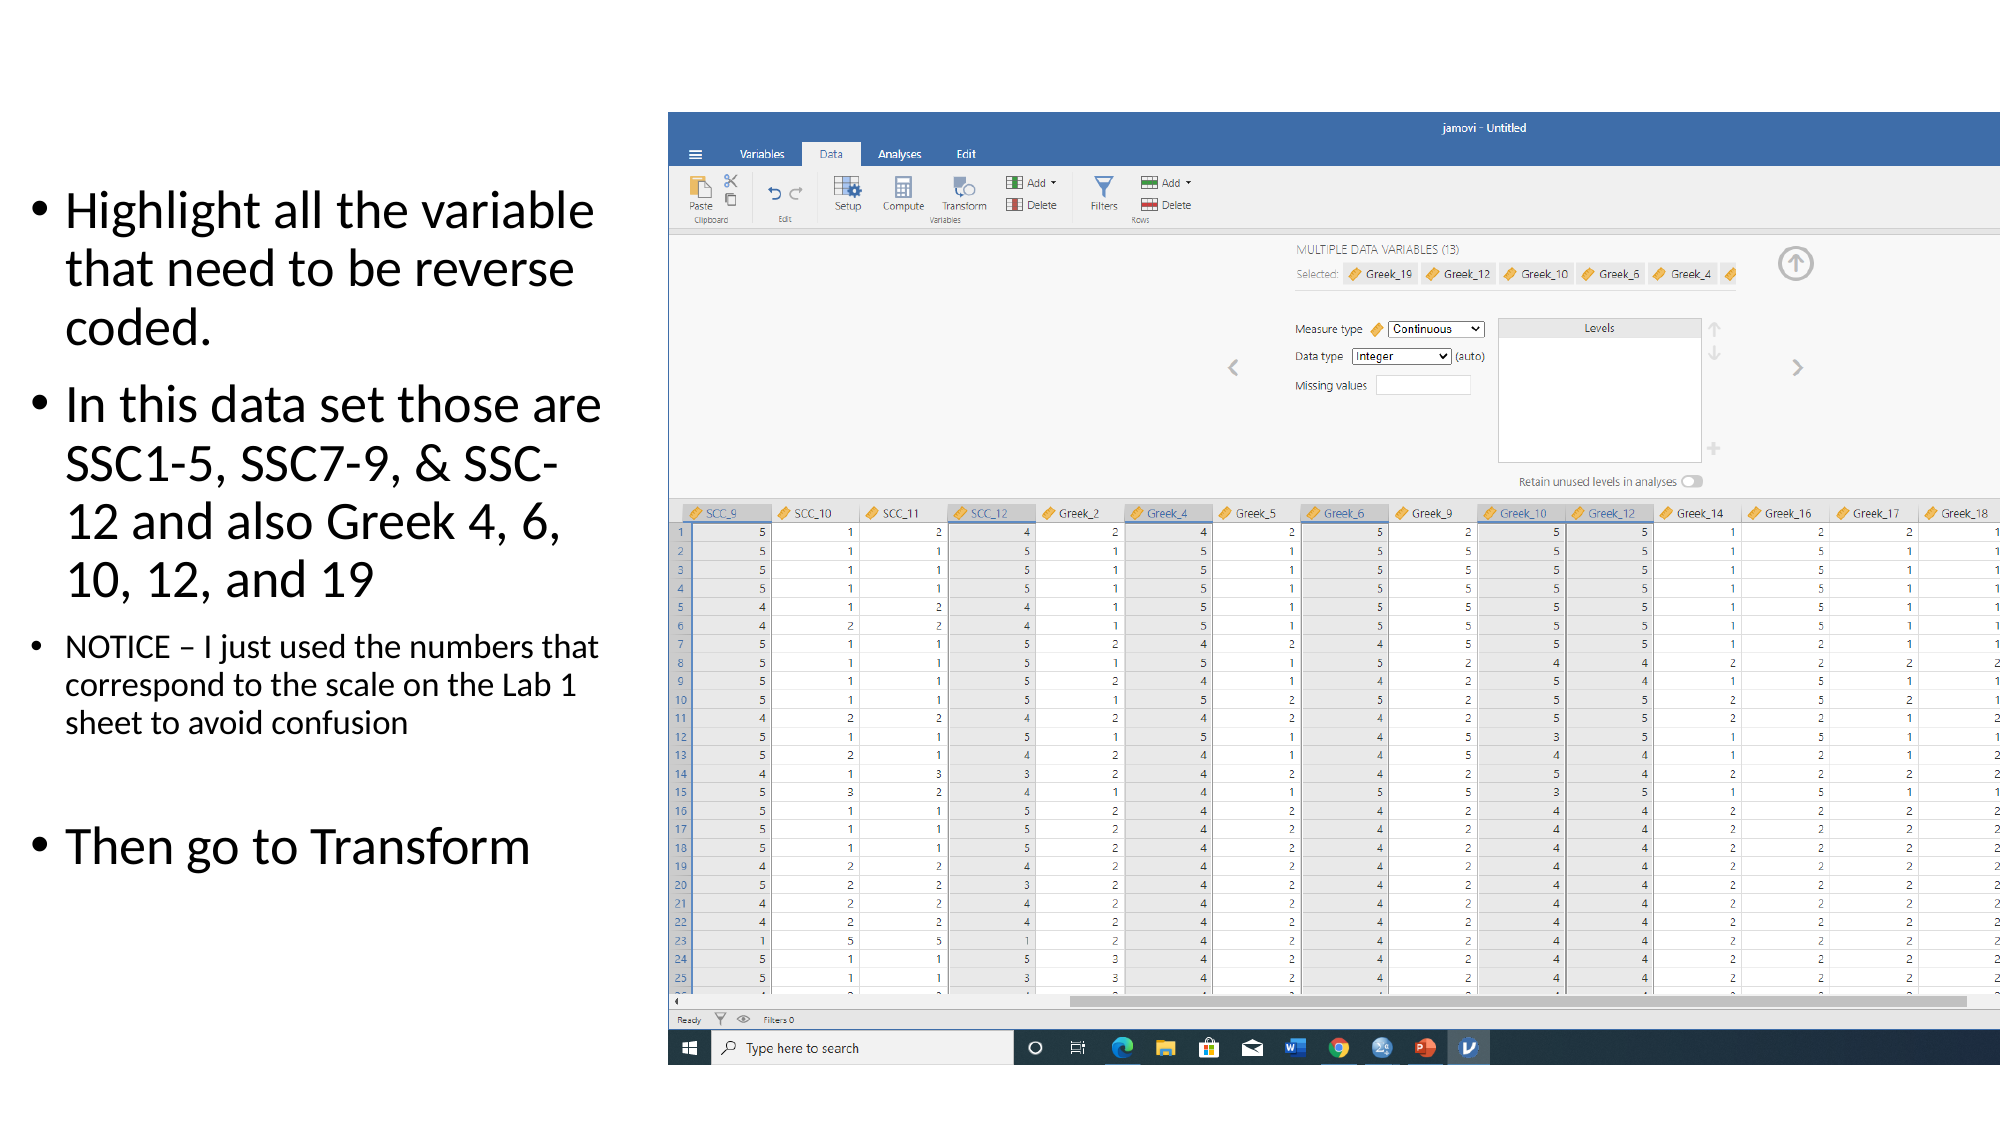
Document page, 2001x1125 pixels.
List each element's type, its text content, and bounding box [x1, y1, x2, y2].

picture [668, 112, 2000, 1065]
list Highlight all the variable that need to be reverse coded. In this data set those are SSC1-5, SSC7-9, & SSC-12 and also Greek 4, 6, 10, 12, and 19 NOTICE – I just used the numbers that correspond to the scale on the Lab 1 sheet to avoid confusion Then go to Transform [15, 173, 628, 888]
